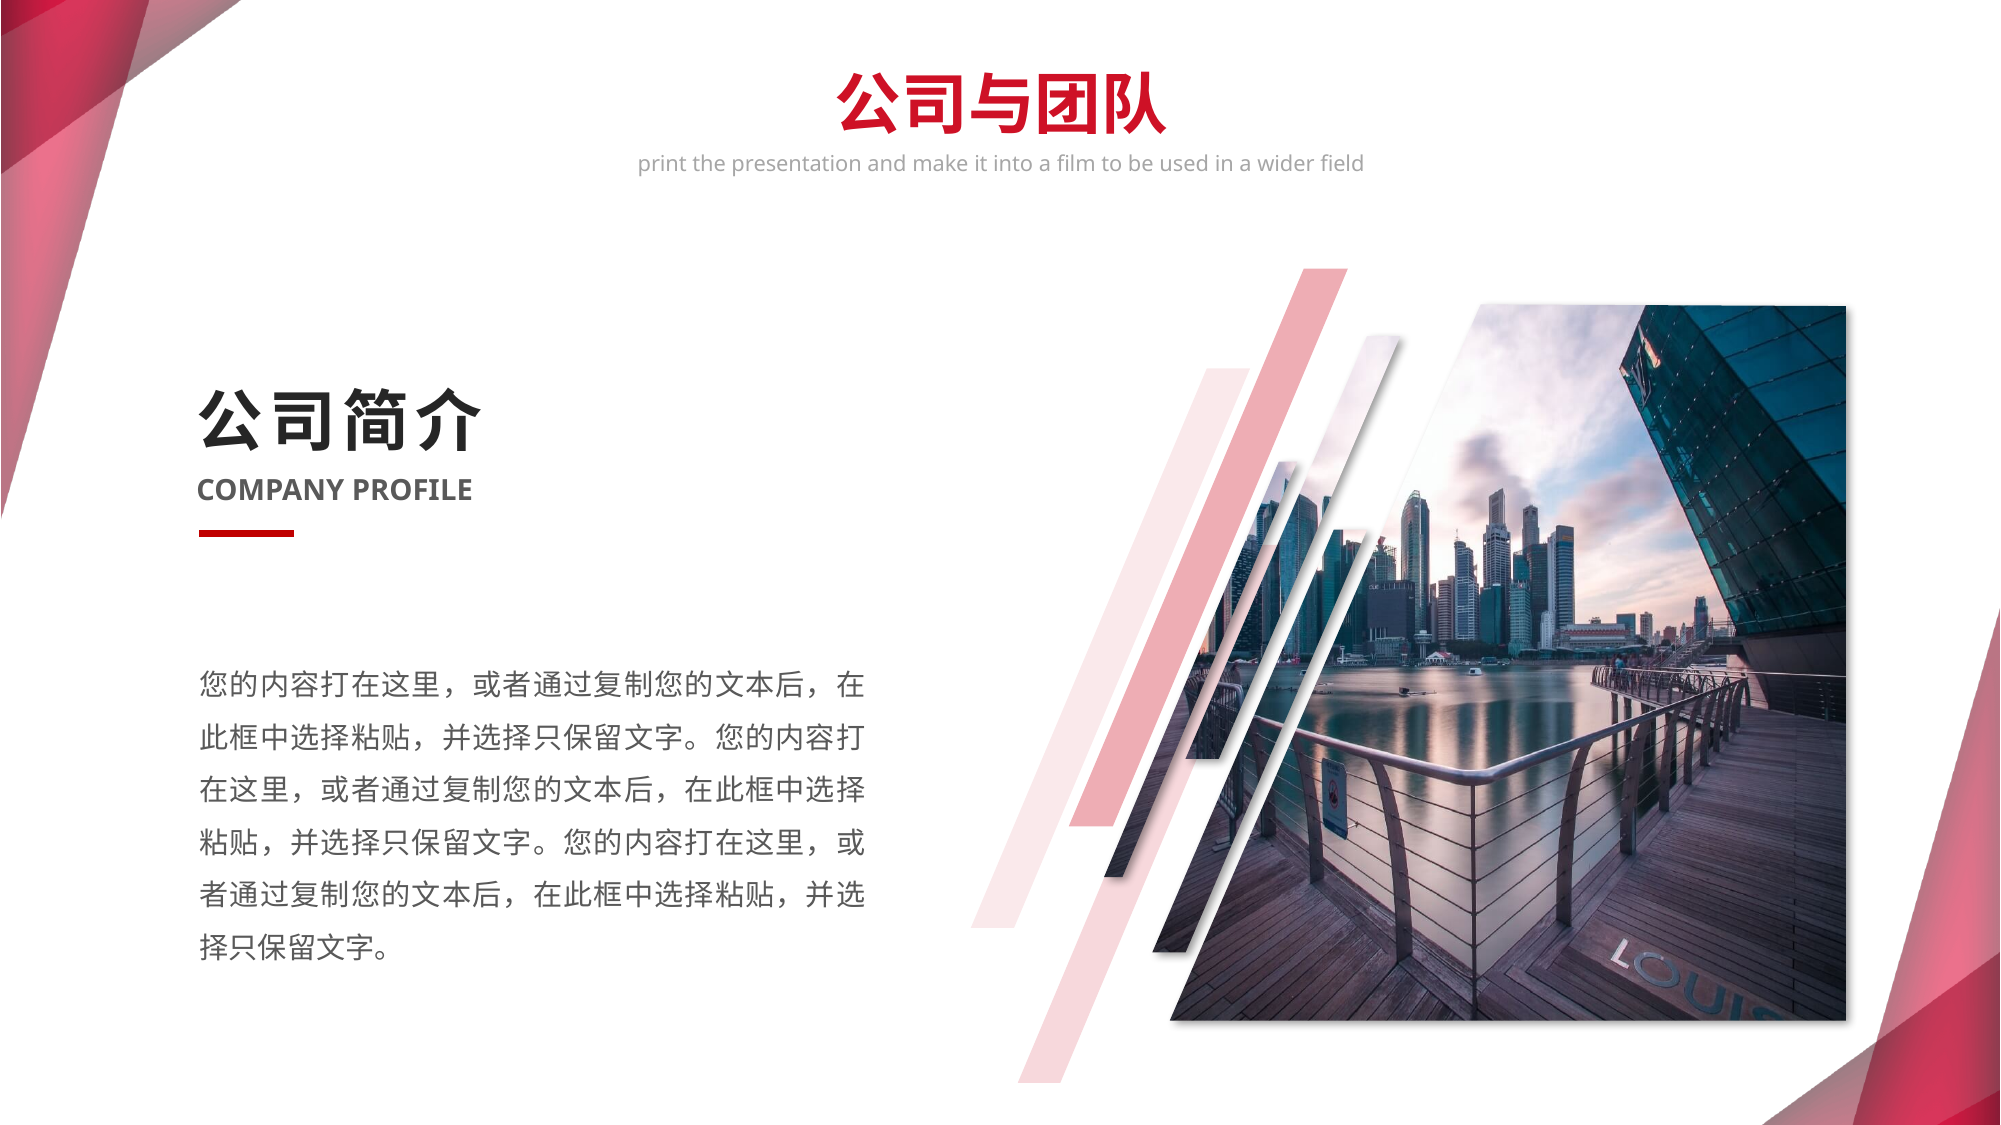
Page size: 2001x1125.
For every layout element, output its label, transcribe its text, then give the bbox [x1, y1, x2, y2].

picture [1697, 606, 1999, 1125]
text_box 您的内容打在这里，或者通过复制您的文本后，在此框中选择粘贴，并选择只保留文字。您的内容打在这里，或者通过复制您的文本后，在此框中选择粘贴，并选择只保留文字。您的内容打在这里，或者通过复制您的文本后，在此框中选择粘贴，并选择只保留文字。 [184, 641, 881, 972]
text_box COMPANY PROFILE [181, 463, 733, 514]
text_box 公司简介 [181, 371, 532, 467]
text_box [544, 54, 1459, 184]
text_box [970, 268, 1846, 1083]
picture [2, 0, 303, 520]
